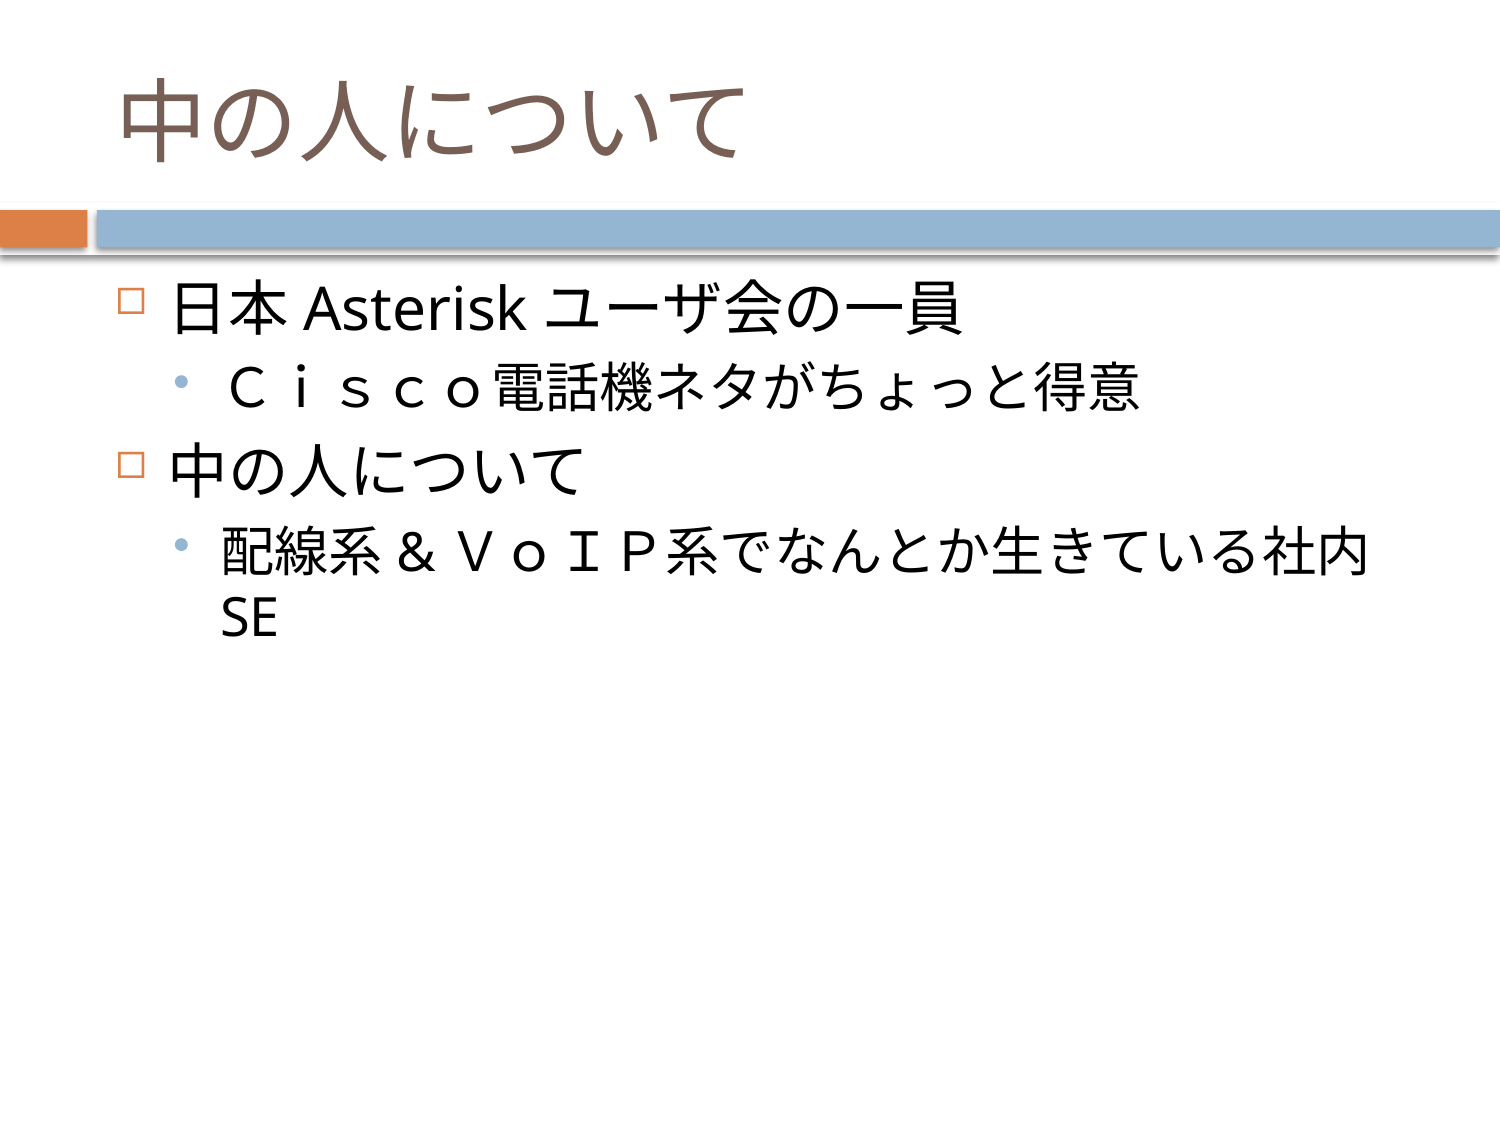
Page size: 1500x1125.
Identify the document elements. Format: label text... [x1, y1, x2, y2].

list 日本Asteriskユーザ会の一員 Ｃｉｓｃｏ電話機ネタがちょっと得意 中の人について 配線系&ＶｏＩＰ系でなんとか生きている社内SE [100, 262, 1438, 1000]
title 中の人について [100, 37, 1438, 200]
